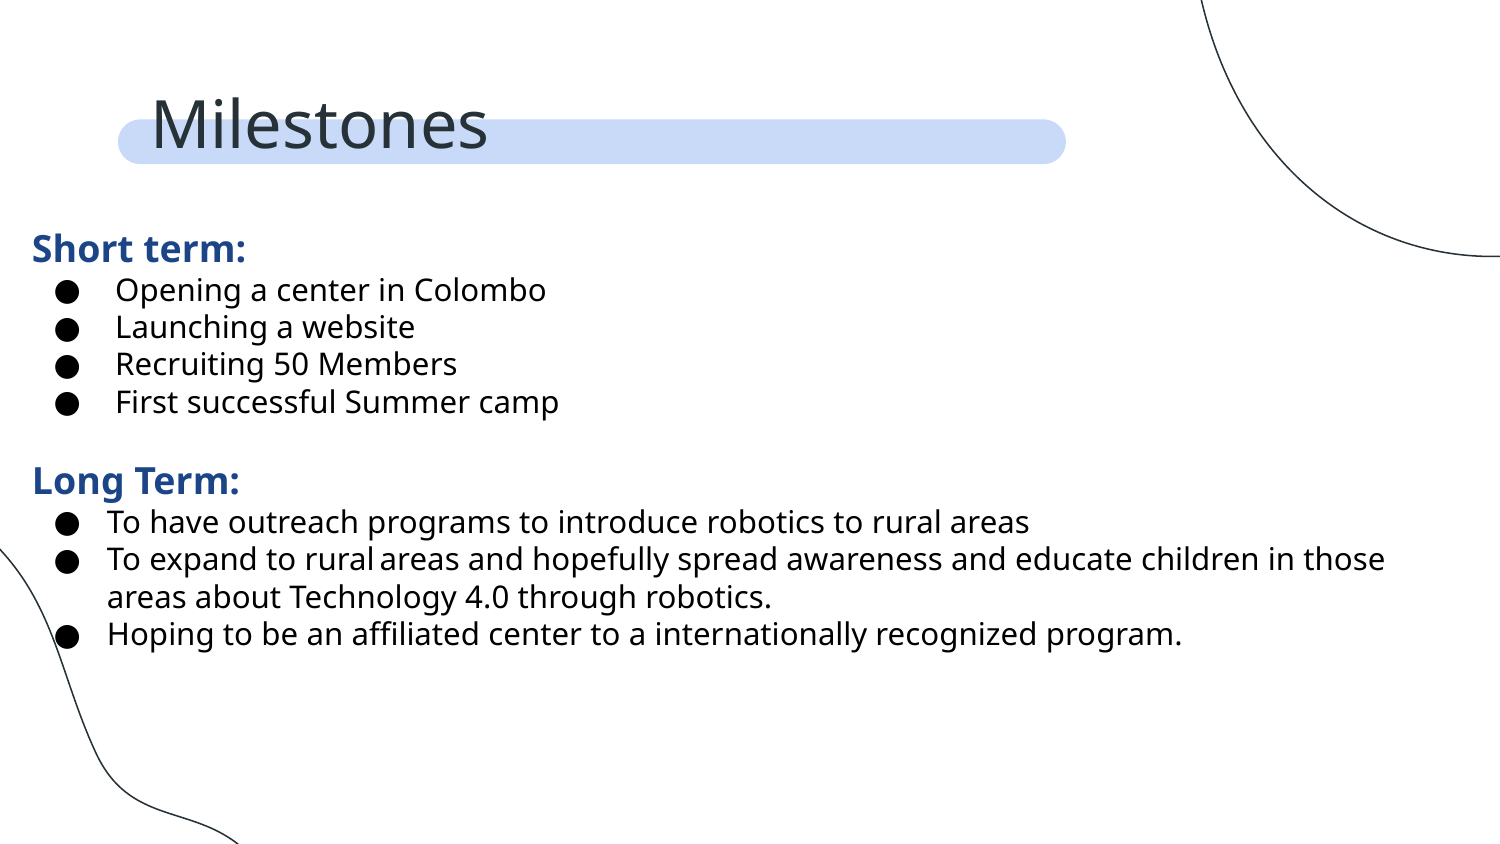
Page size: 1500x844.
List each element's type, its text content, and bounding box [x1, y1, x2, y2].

text_box Milestones [135, 67, 603, 178]
text_box Short term: Opening a center in Colombo Launching a website Recruiting 50 Members First successful Summer camp Long Term: To have outreach programs to introduce robotics to rural areas To expand to rural areas and hopefully spread awareness and educate children in those areas about Technology 4.0 through robotics. Hoping to be an affiliated center to a internationally recognized program. [16, 209, 1446, 667]
